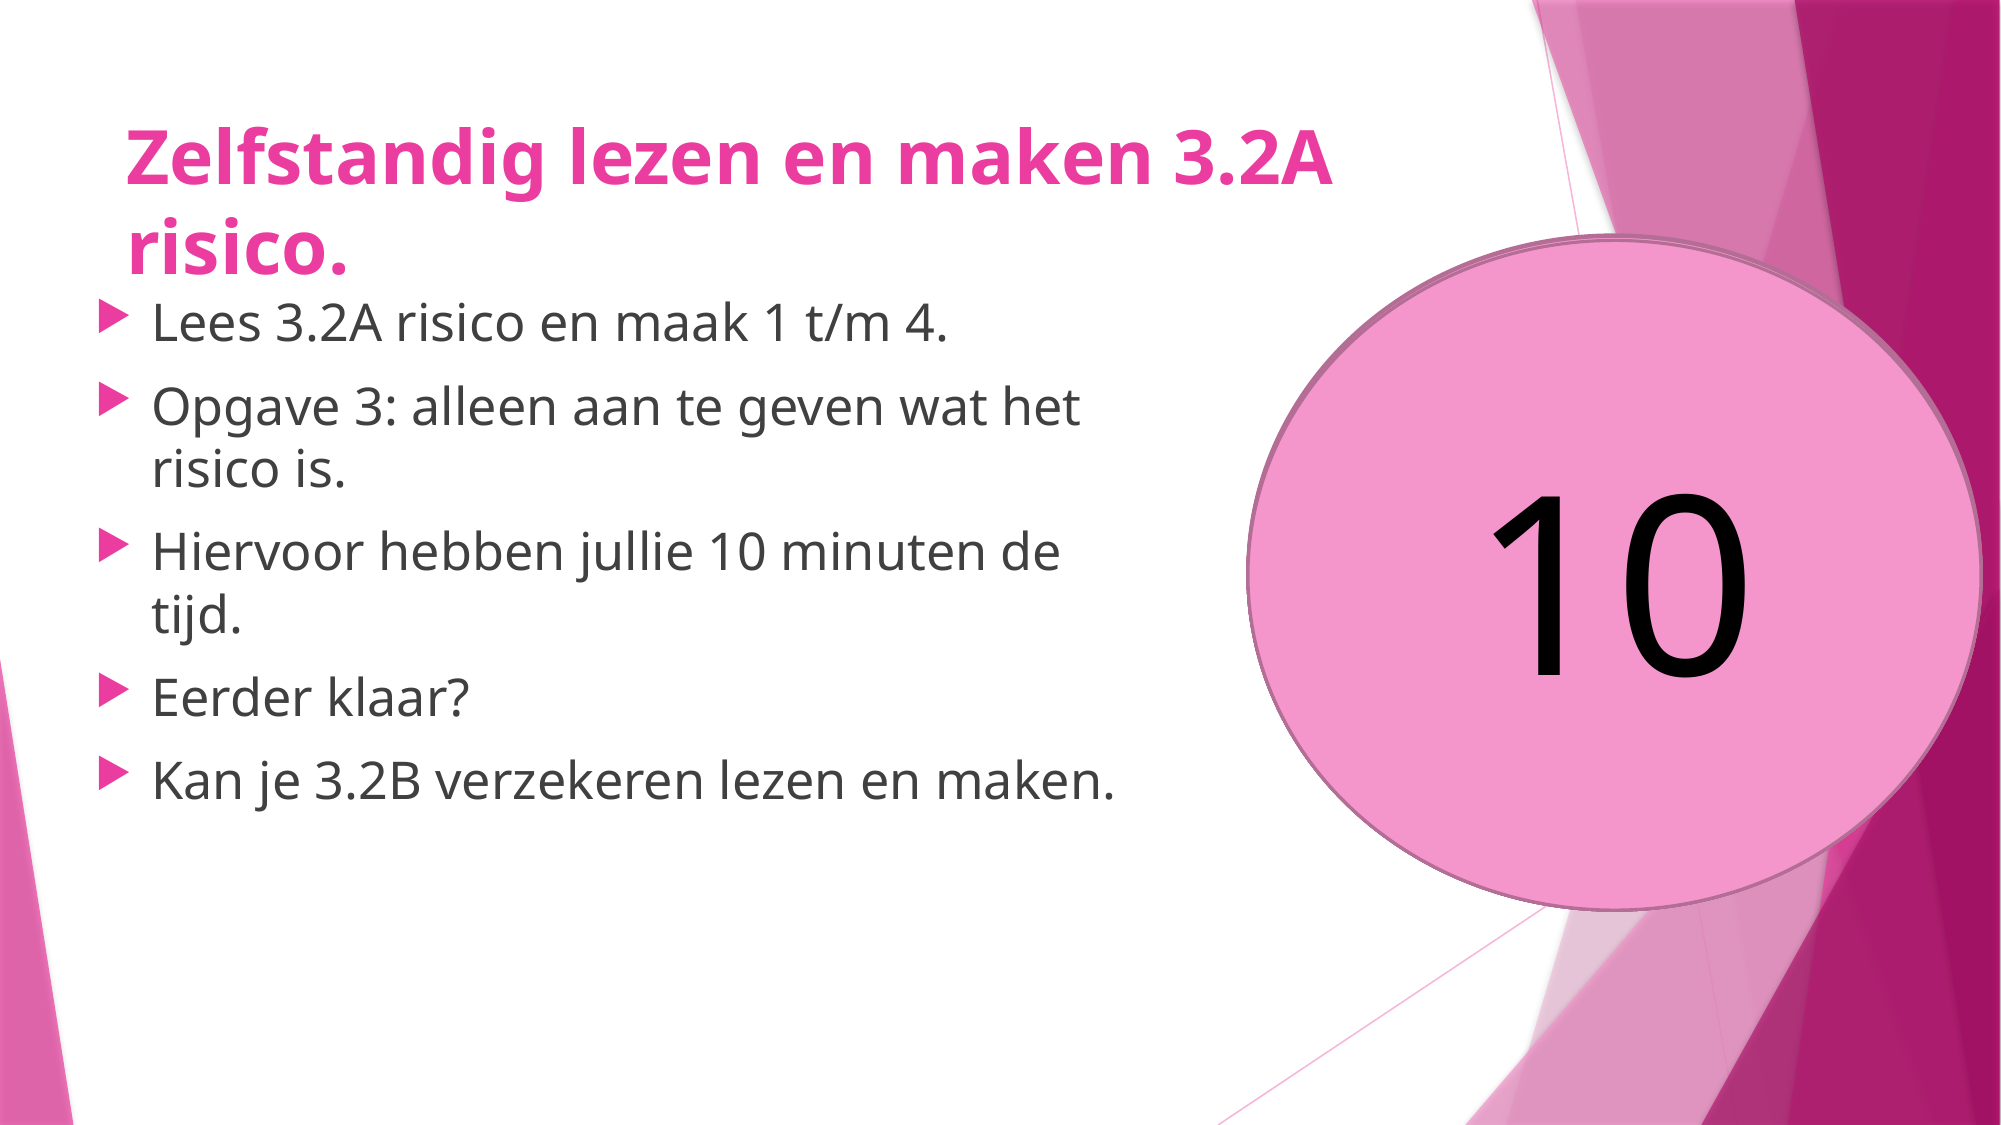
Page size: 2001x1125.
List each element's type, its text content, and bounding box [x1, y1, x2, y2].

list Lees 3.2A risico en maak 1 t/m 4. Opgave 3: alleen aan te geven wat het risico is. Hiervoor hebben jullie 10 minuten de tijd. Eerder klaar? Kan je 3.2B verzekeren lezen en maken. [80, 282, 1175, 1125]
title Zelfstandig lezen en maken 3.2A risico. [111, 101, 1522, 319]
text_box 10 [1246, 238, 1983, 912]
text_box 9 [1254, 234, 1975, 502]
